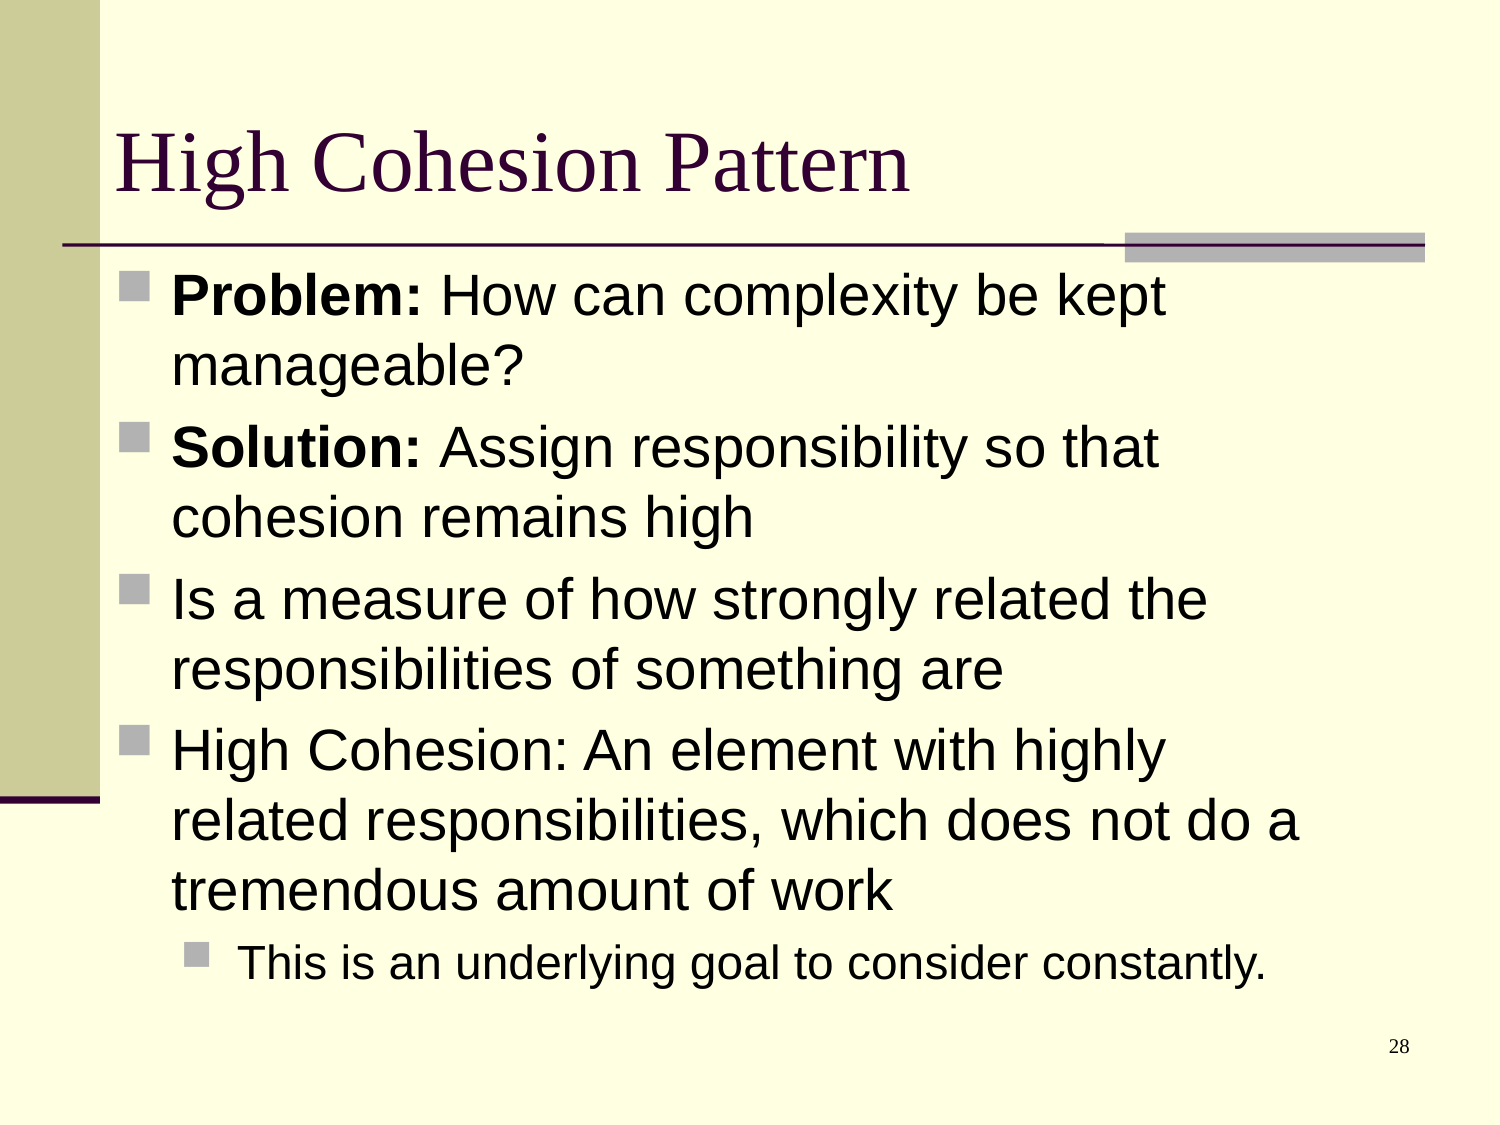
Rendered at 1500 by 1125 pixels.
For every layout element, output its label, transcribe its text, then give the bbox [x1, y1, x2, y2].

title High Cohesion Pattern [99, 62, 1376, 249]
list Problem: How can complexity be kept manageable? Solution: Assign responsibility so that cohesion remains high Is a measure of how strongly related the responsibilities of something are High Cohesion: An element with highly related responsibilities, which does not do a tremendous amount of work This is an underlying goal to consider constantly. [99, 249, 1376, 994]
slide_number 28 [1112, 1024, 1426, 1101]
